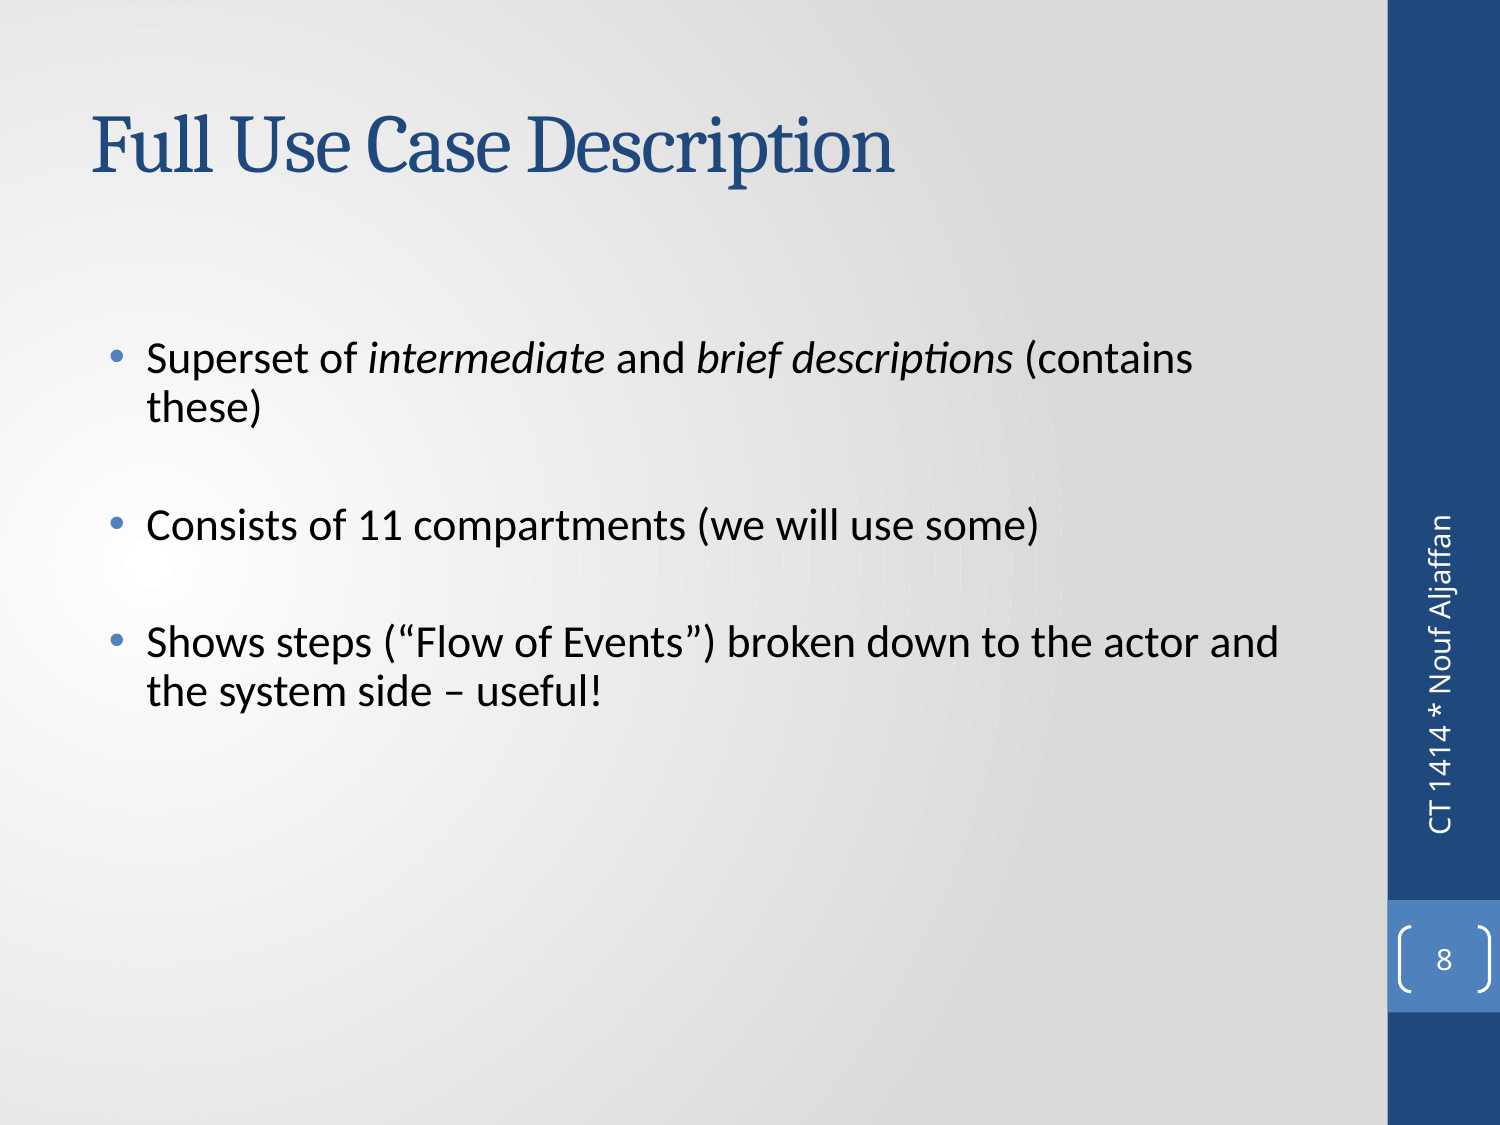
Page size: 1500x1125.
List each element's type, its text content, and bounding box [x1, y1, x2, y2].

slide_number 8 [1397, 925, 1492, 994]
list Superset of intermediate and brief descriptions (contains these) Consists of 11 compartments (we will use some) Shows steps (“Flow of Events”) broken down to the actor and the system side – useful! [75, 262, 1325, 1050]
footer CT 1414 * Nouf Aljaffan [1408, 500, 1469, 889]
title Full Use Case Description [75, 45, 1325, 233]
